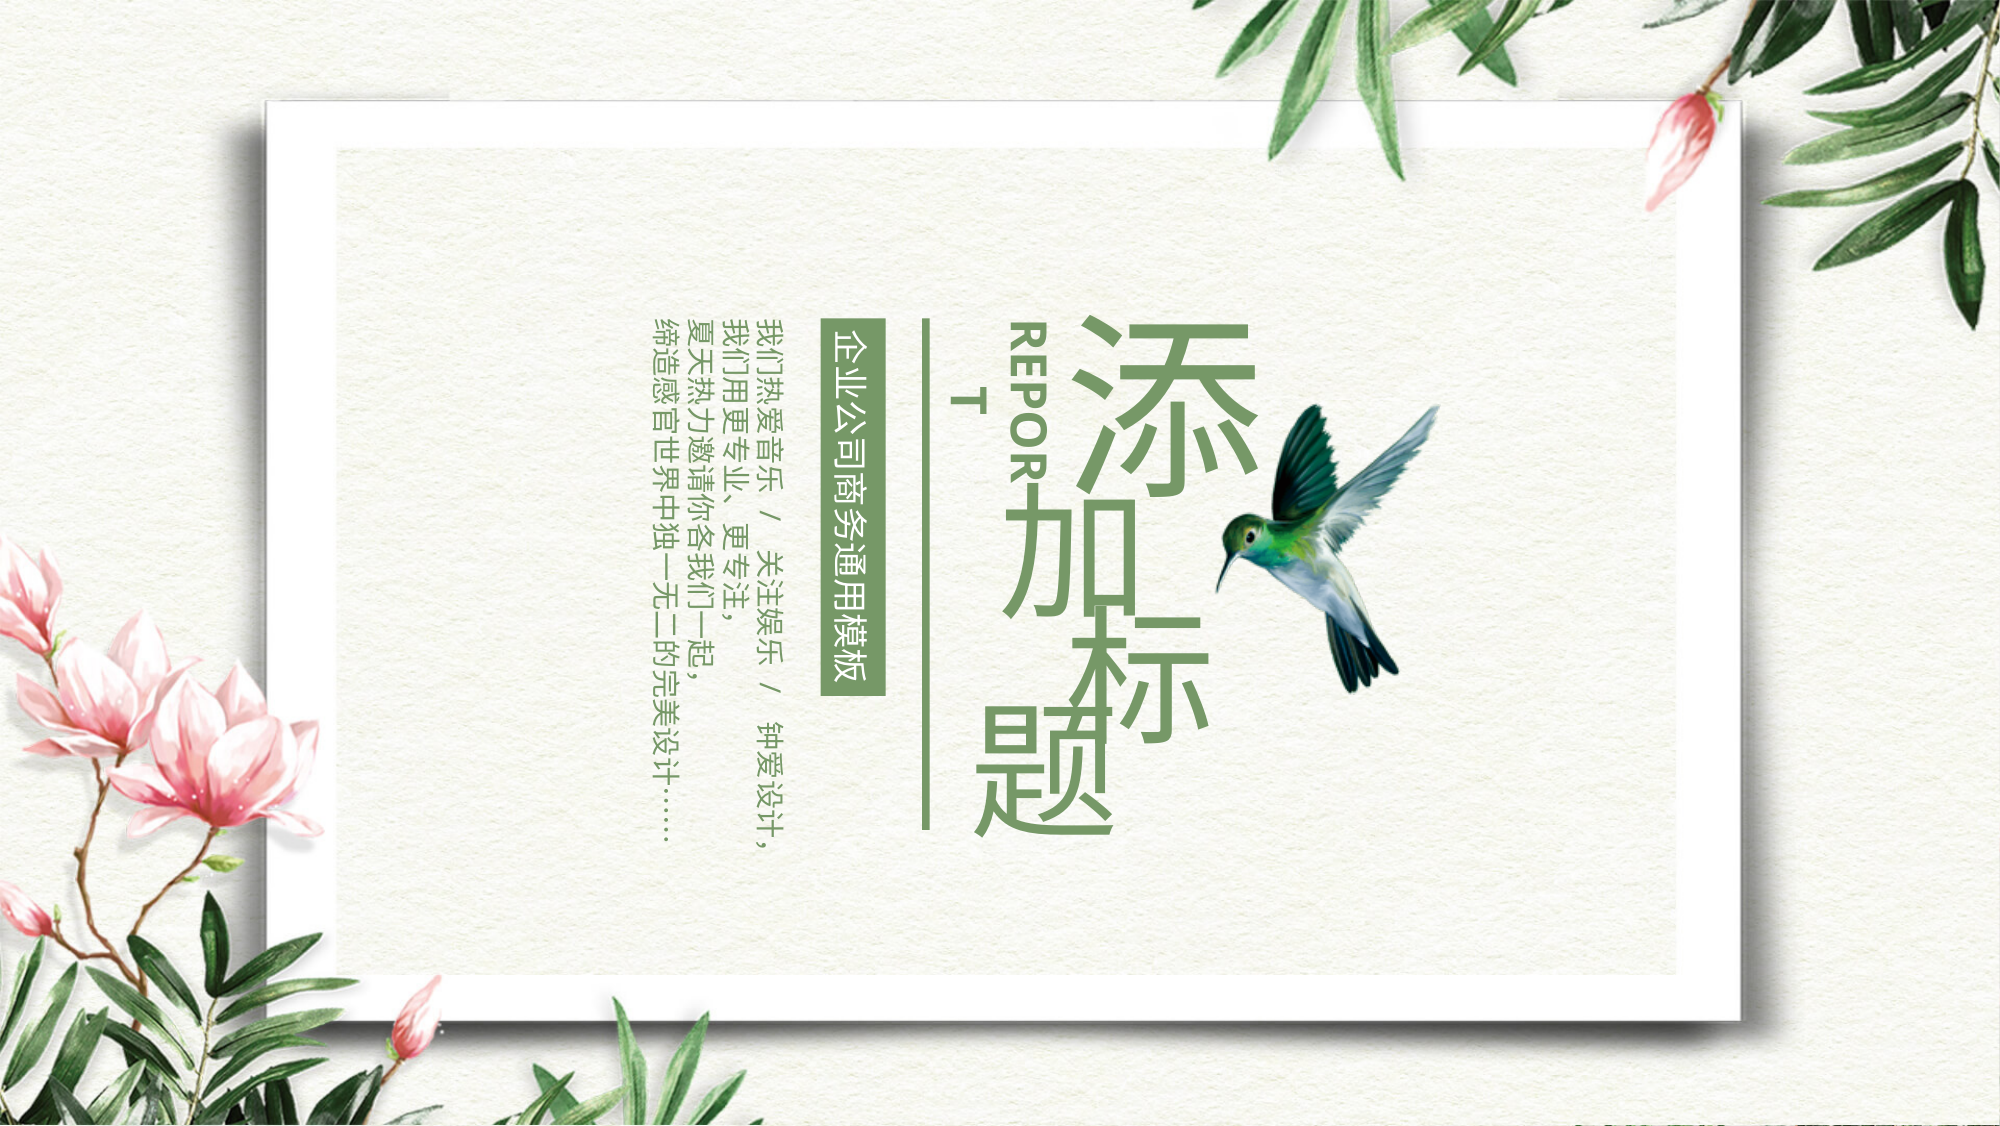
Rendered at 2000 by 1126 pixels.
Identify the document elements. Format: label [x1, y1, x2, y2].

text_box [647, 318, 886, 958]
picture [0, 0, 2000, 1126]
text_box [947, 281, 1260, 859]
